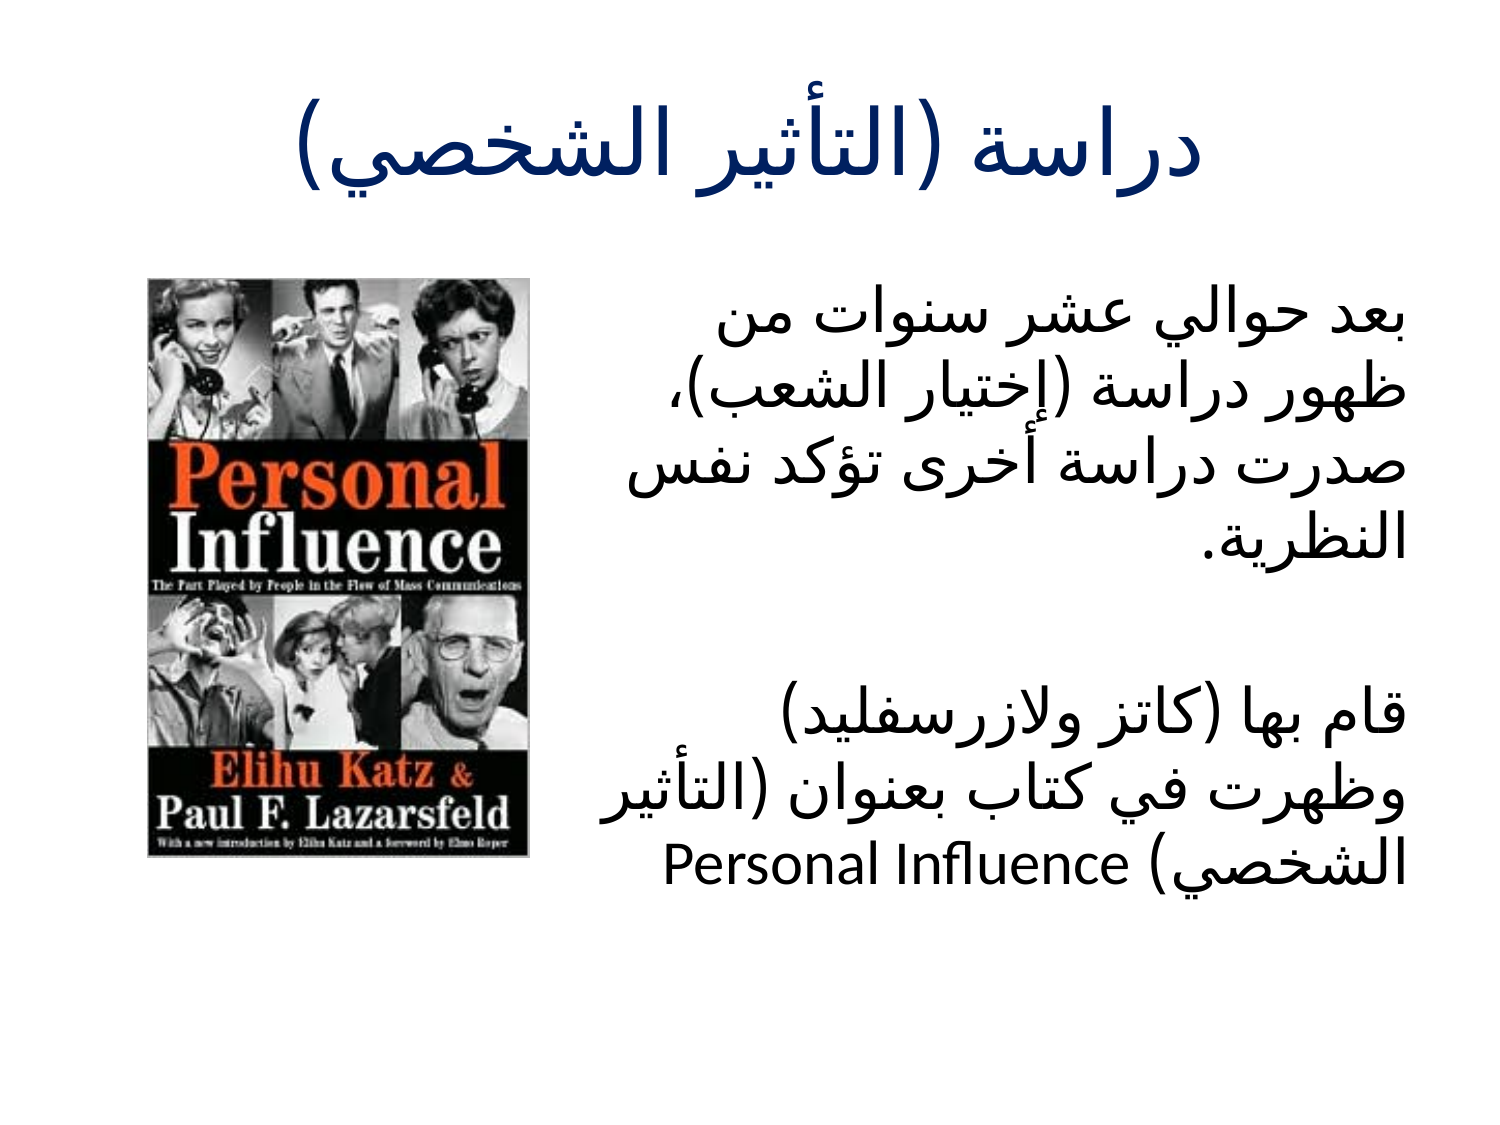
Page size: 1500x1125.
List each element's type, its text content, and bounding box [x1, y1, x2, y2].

title دراسة (التأثير الشخصي) [75, 45, 1425, 233]
picture [147, 278, 531, 858]
list بعد حوالي عشر سنوات من ظهور دراسة (إختيار الشعب)، صدرت دراسة أخرى تؤكد نفس النظرية. قام بها (كاتز ولازرسفليد) وظهرت في كتاب بعنوان (التأثير الشخصي) Personal Influence [584, 262, 1425, 929]
